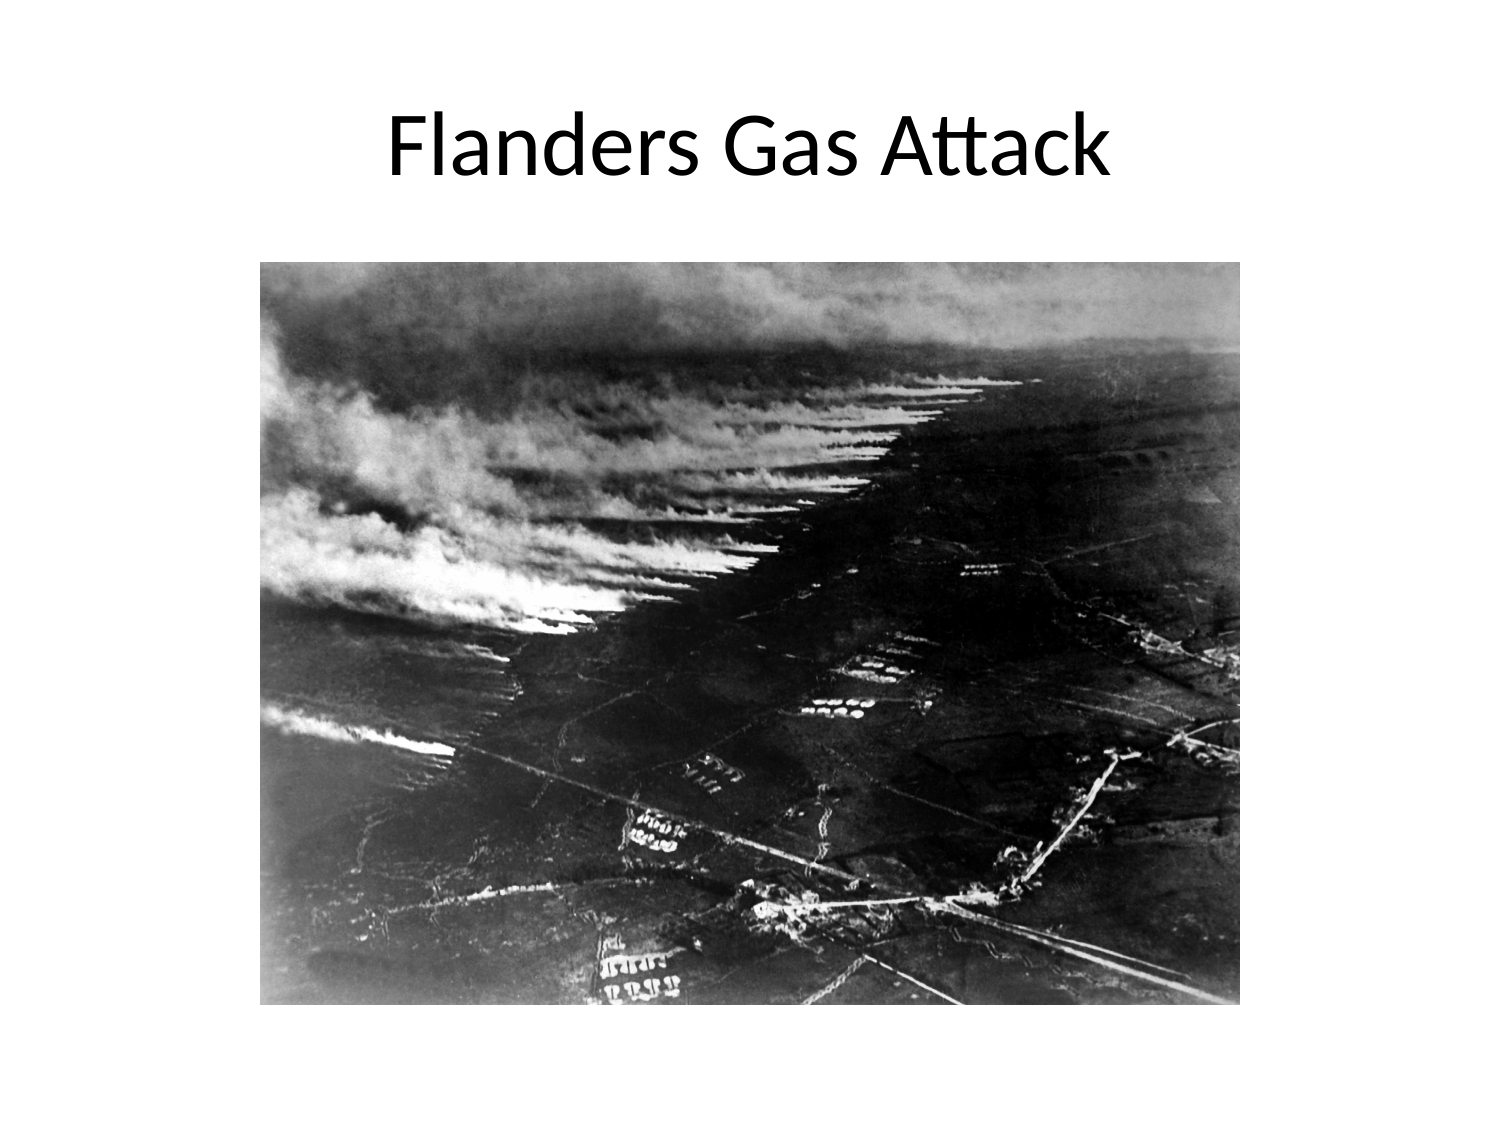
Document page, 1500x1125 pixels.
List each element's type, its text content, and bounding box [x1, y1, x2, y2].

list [260, 262, 1240, 1006]
title Flanders Gas Attack [75, 45, 1425, 233]
